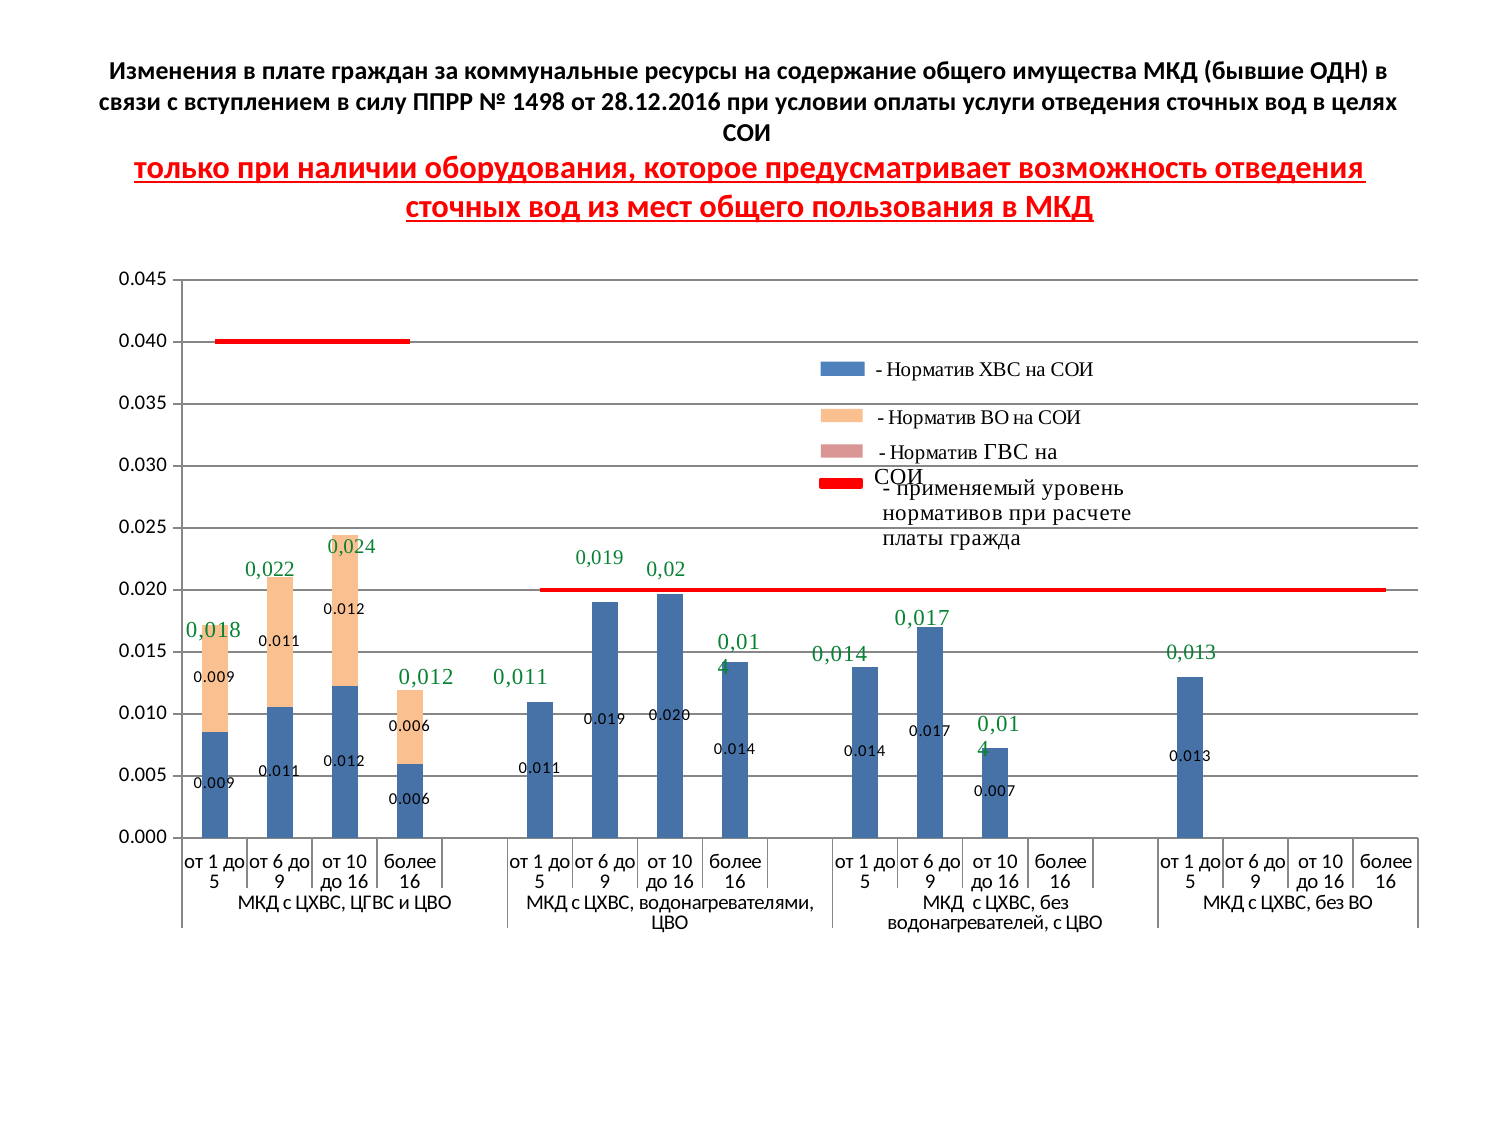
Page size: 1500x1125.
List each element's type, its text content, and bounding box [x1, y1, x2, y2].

chart [74, 262, 1426, 1006]
title Изменения в плате граждан за коммунальные ресурсы на содержание общего имущества МКД (бывшие ОДН) в связи с вступлением в силу ППРР № 1498 от 28.12.2016 при условии оплаты услуги отведения сточных вод в целях СОИ только при наличии оборудования, которое предусматривает возможность отведения сточных вод из мест общего пользования в МКД [75, 45, 1425, 233]
